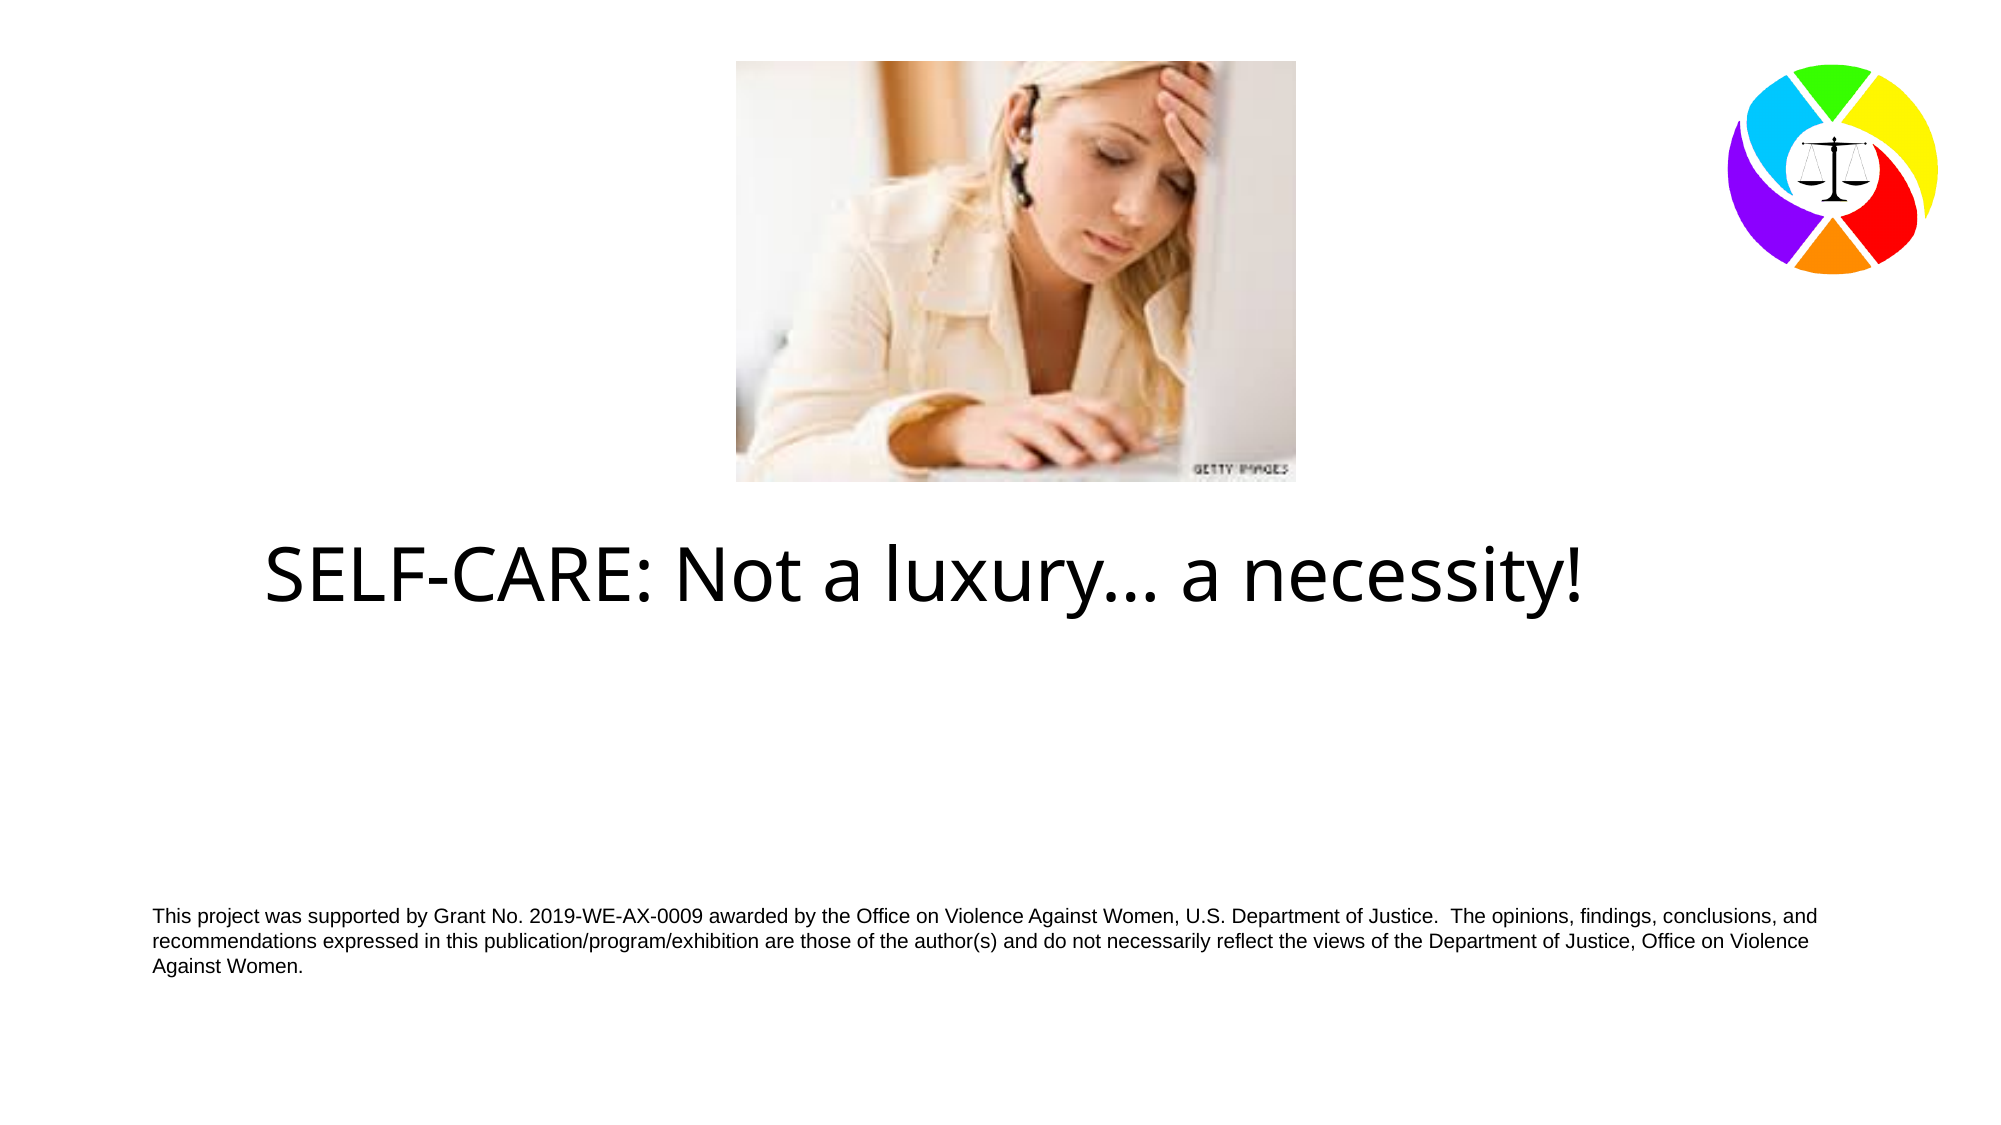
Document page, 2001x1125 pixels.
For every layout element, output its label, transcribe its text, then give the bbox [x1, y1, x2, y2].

picture [1694, 29, 1973, 308]
title SELF-CARE: Not a luxury… a necessity! [249, 368, 1750, 625]
picture [736, 61, 1296, 482]
